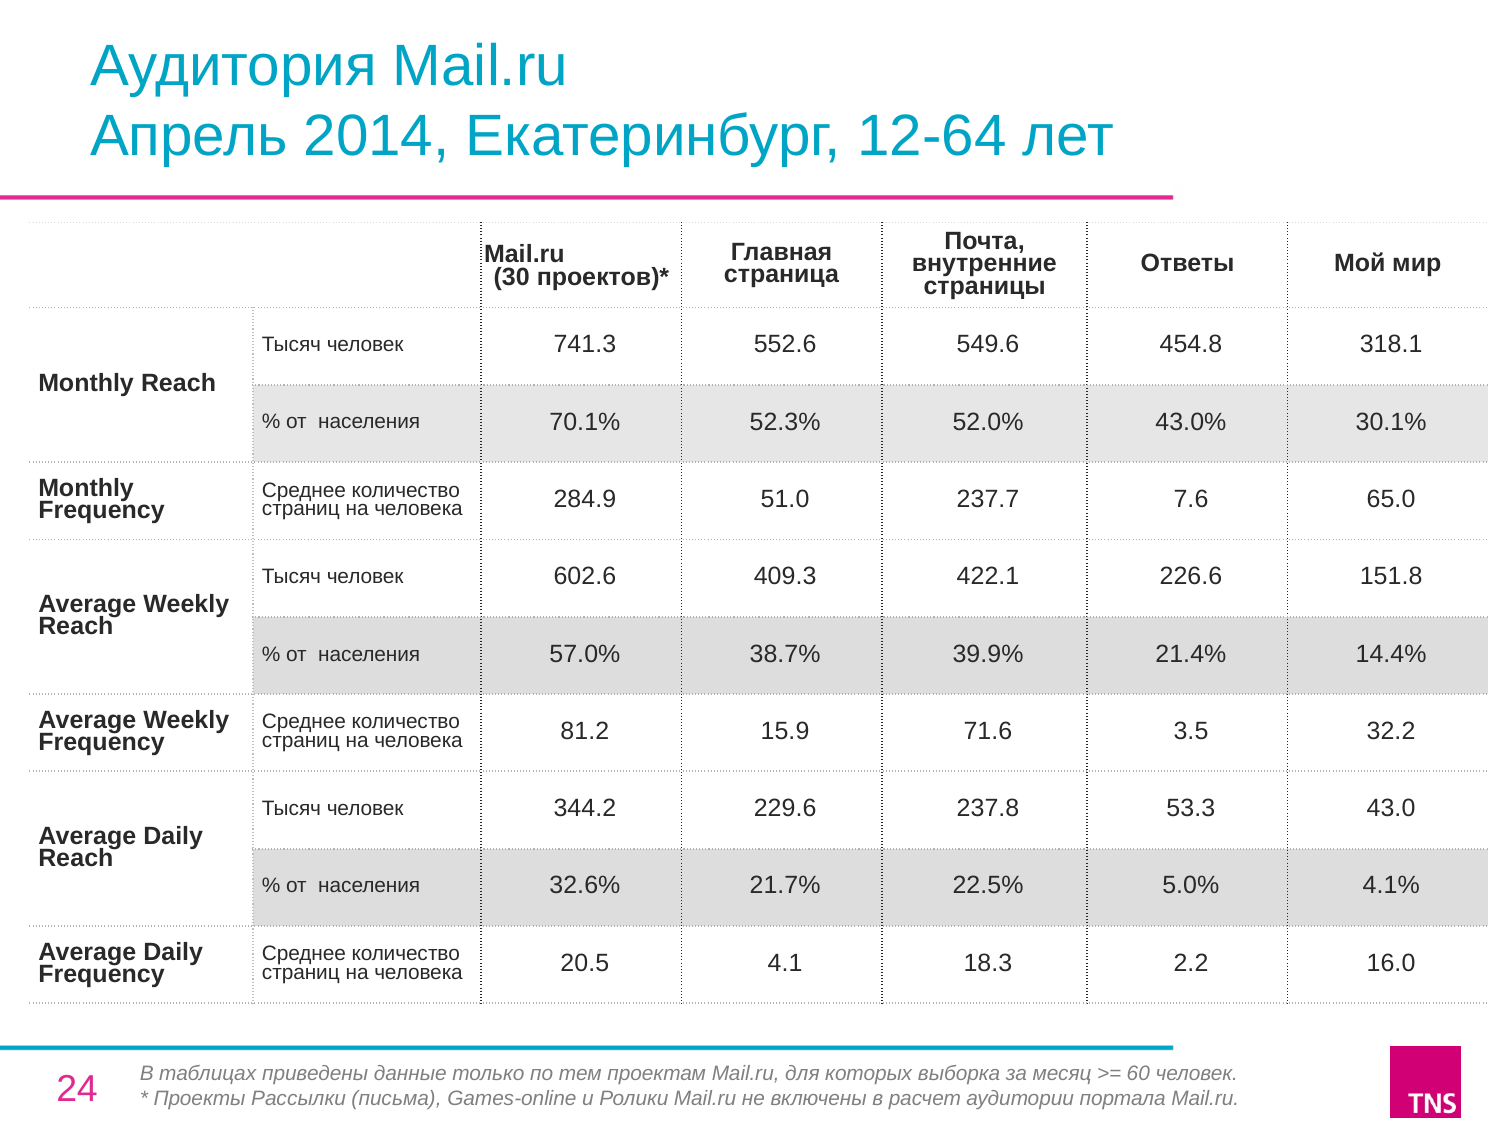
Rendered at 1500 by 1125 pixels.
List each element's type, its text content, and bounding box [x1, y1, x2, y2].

table_cell 552.6 [682, 308, 882, 385]
table_cell 81.2 [481, 694, 682, 771]
table_cell 2.2 [1087, 926, 1288, 1003]
table_cell 21.4% [1087, 617, 1288, 694]
table_cell Average Daily Reach [29, 771, 253, 926]
table_cell 3.5 [1087, 694, 1288, 771]
table_cell 51.0 [682, 462, 882, 539]
table_cell 21.7% [682, 849, 882, 926]
table_cell 22.5% [882, 849, 1087, 926]
title Аудитория Mail.ru Апрель 2014, Екатеринбург, 12-64 лет [74, 8, 1476, 187]
table_cell % от населения [253, 617, 481, 694]
table_cell 4.1 [682, 926, 882, 1003]
table_cell 38.7% [682, 617, 882, 694]
slide_number 24 [40, 1055, 392, 1125]
table_cell 229.6 [682, 771, 882, 849]
table_cell 32.6% [481, 849, 682, 926]
table_cell 237.7 [882, 462, 1087, 539]
table_cell Average Daily Frequency [29, 926, 253, 1003]
text_box В таблицах приведены данные только по тем проектам Mail.ru, для которых выборка за месяц >= 60 человек. * Проекты Рассылки (письма), Games-online и Ролики Mail.ru не включены в расчет аудитории портала Mail.ru. [124, 1052, 1463, 1117]
table_cell 4.1% [1288, 849, 1488, 926]
table_cell Monthly Reach [29, 308, 253, 462]
table_cell Тысяч человек [253, 539, 481, 617]
table_cell Среднее количество страниц на человека [253, 462, 481, 539]
table_cell Тысяч человек [253, 771, 481, 849]
picture [0, 0, 1500, 1125]
table_cell 32.2 [1288, 694, 1488, 771]
table_cell 14.4% [1288, 617, 1488, 694]
table_cell 43.0% [1087, 385, 1288, 462]
table_header Ответы [1087, 223, 1288, 308]
table_cell 422.1 [882, 539, 1087, 617]
table_cell 409.3 [682, 539, 882, 617]
table_cell 16.0 [1288, 926, 1488, 1003]
table_cell 5.0% [1087, 849, 1288, 926]
table_cell 15.9 [682, 694, 882, 771]
table_header Мой мир [1288, 223, 1488, 308]
table_cell 741.3 [481, 308, 682, 385]
table_header Mail.ru (30 проектов)* [481, 223, 682, 308]
table_header Почта, внутренние страницы [882, 223, 1087, 308]
table_cell 65.0 [1288, 462, 1488, 539]
table_cell Average Weekly Frequency [29, 694, 253, 771]
table_cell 602.6 [481, 539, 682, 617]
table_cell 237.8 [882, 771, 1087, 849]
table_cell Среднее количество страниц на человека [253, 926, 481, 1003]
table_cell 318.1 [1288, 308, 1488, 385]
table_cell % от населения [253, 849, 481, 926]
table_header [29, 223, 481, 308]
table_cell 39.9% [882, 617, 1087, 694]
table_cell 344.2 [481, 771, 682, 849]
table_cell 43.0 [1288, 771, 1488, 849]
table_cell 226.6 [1087, 539, 1288, 617]
table_cell 549.6 [882, 308, 1087, 385]
table_cell 7.6 [1087, 462, 1288, 539]
table_cell 454.8 [1087, 308, 1288, 385]
table_cell 18.3 [882, 926, 1087, 1003]
table_cell 52.0% [882, 385, 1087, 462]
table_cell 151.8 [1288, 539, 1488, 617]
table_cell 57.0% [481, 617, 682, 694]
table_cell % от населения [253, 385, 481, 462]
table_cell Monthly Frequency [29, 462, 253, 539]
table_cell Average Weekly Reach [29, 539, 253, 694]
table_cell 71.6 [882, 694, 1087, 771]
table_cell Тысяч человек [253, 308, 481, 385]
table_cell Среднее количество страниц на человека [253, 694, 481, 771]
table_cell 53.3 [1087, 771, 1288, 849]
table_header Главная страница [682, 223, 882, 308]
table_cell 20.5 [481, 926, 682, 1003]
table_cell 70.1% [481, 385, 682, 462]
table_cell 30.1% [1288, 385, 1488, 462]
table_cell 284.9 [481, 462, 682, 539]
table_cell 52.3% [682, 385, 882, 462]
